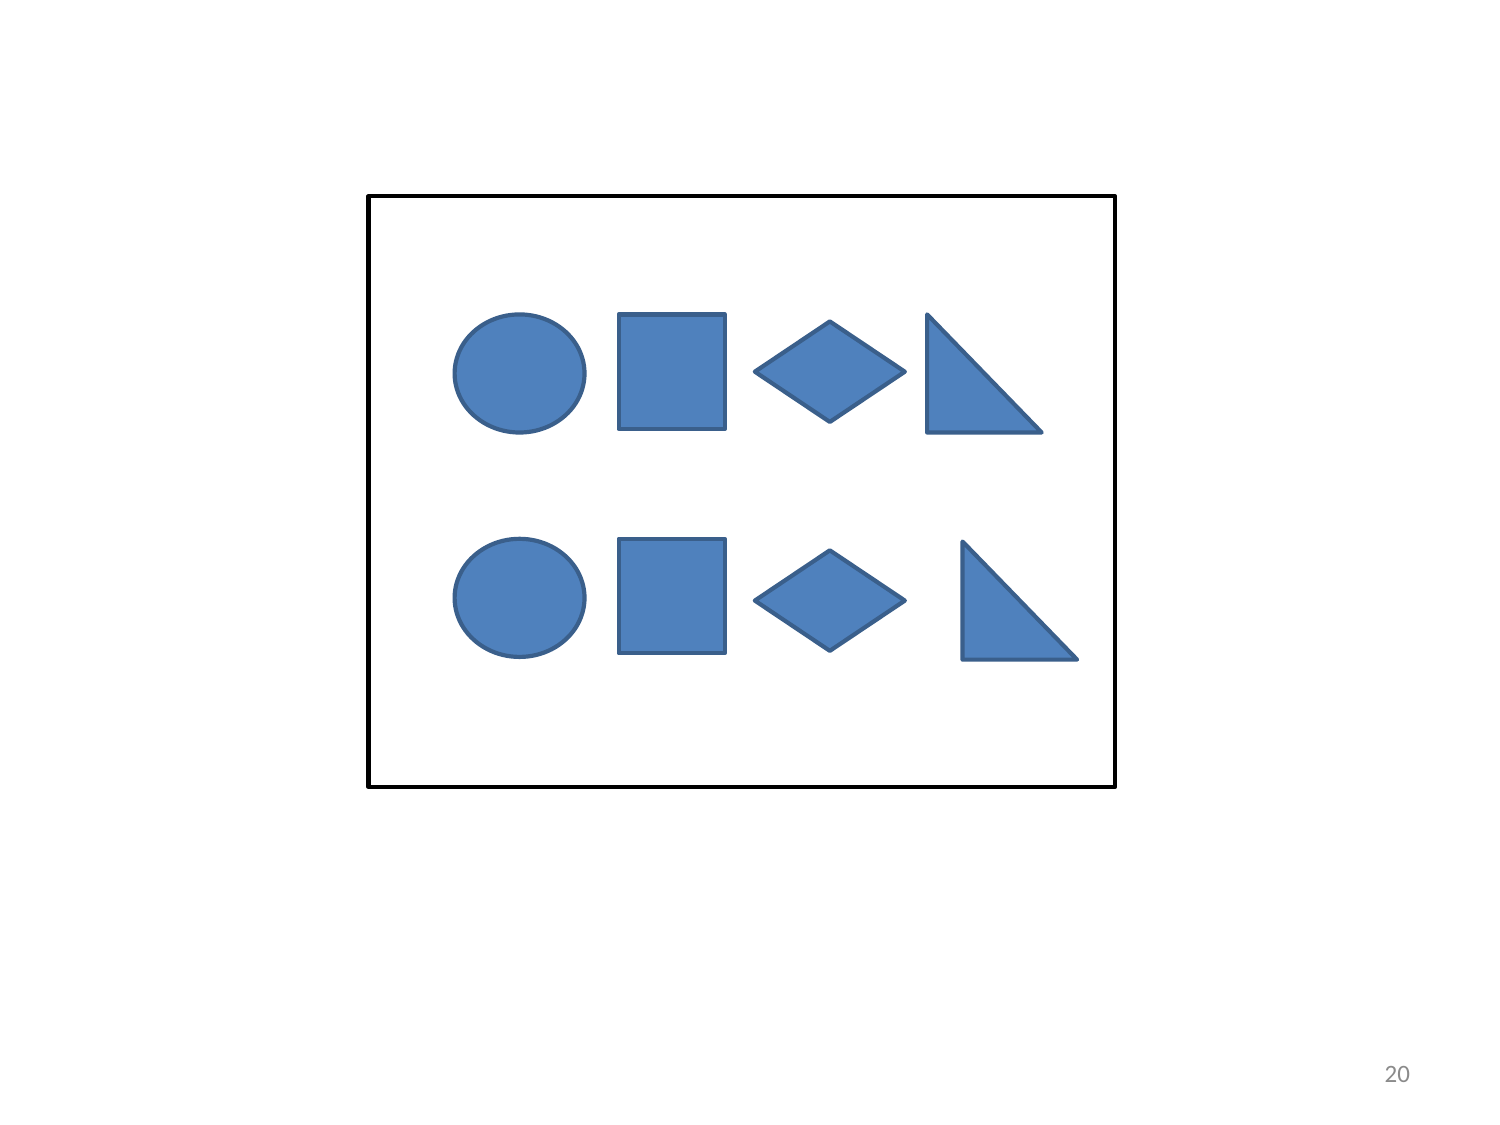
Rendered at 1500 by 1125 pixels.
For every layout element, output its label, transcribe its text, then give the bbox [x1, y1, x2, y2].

slide_number 20 [1074, 1042, 1425, 1103]
text_box [960, 539, 1080, 662]
text_box [452, 536, 587, 660]
text_box [617, 537, 727, 655]
text_box [452, 312, 587, 435]
text_box [925, 312, 1044, 435]
text_box [752, 319, 907, 424]
text_box [617, 312, 727, 431]
text_box [366, 194, 1117, 789]
text_box [752, 548, 907, 653]
